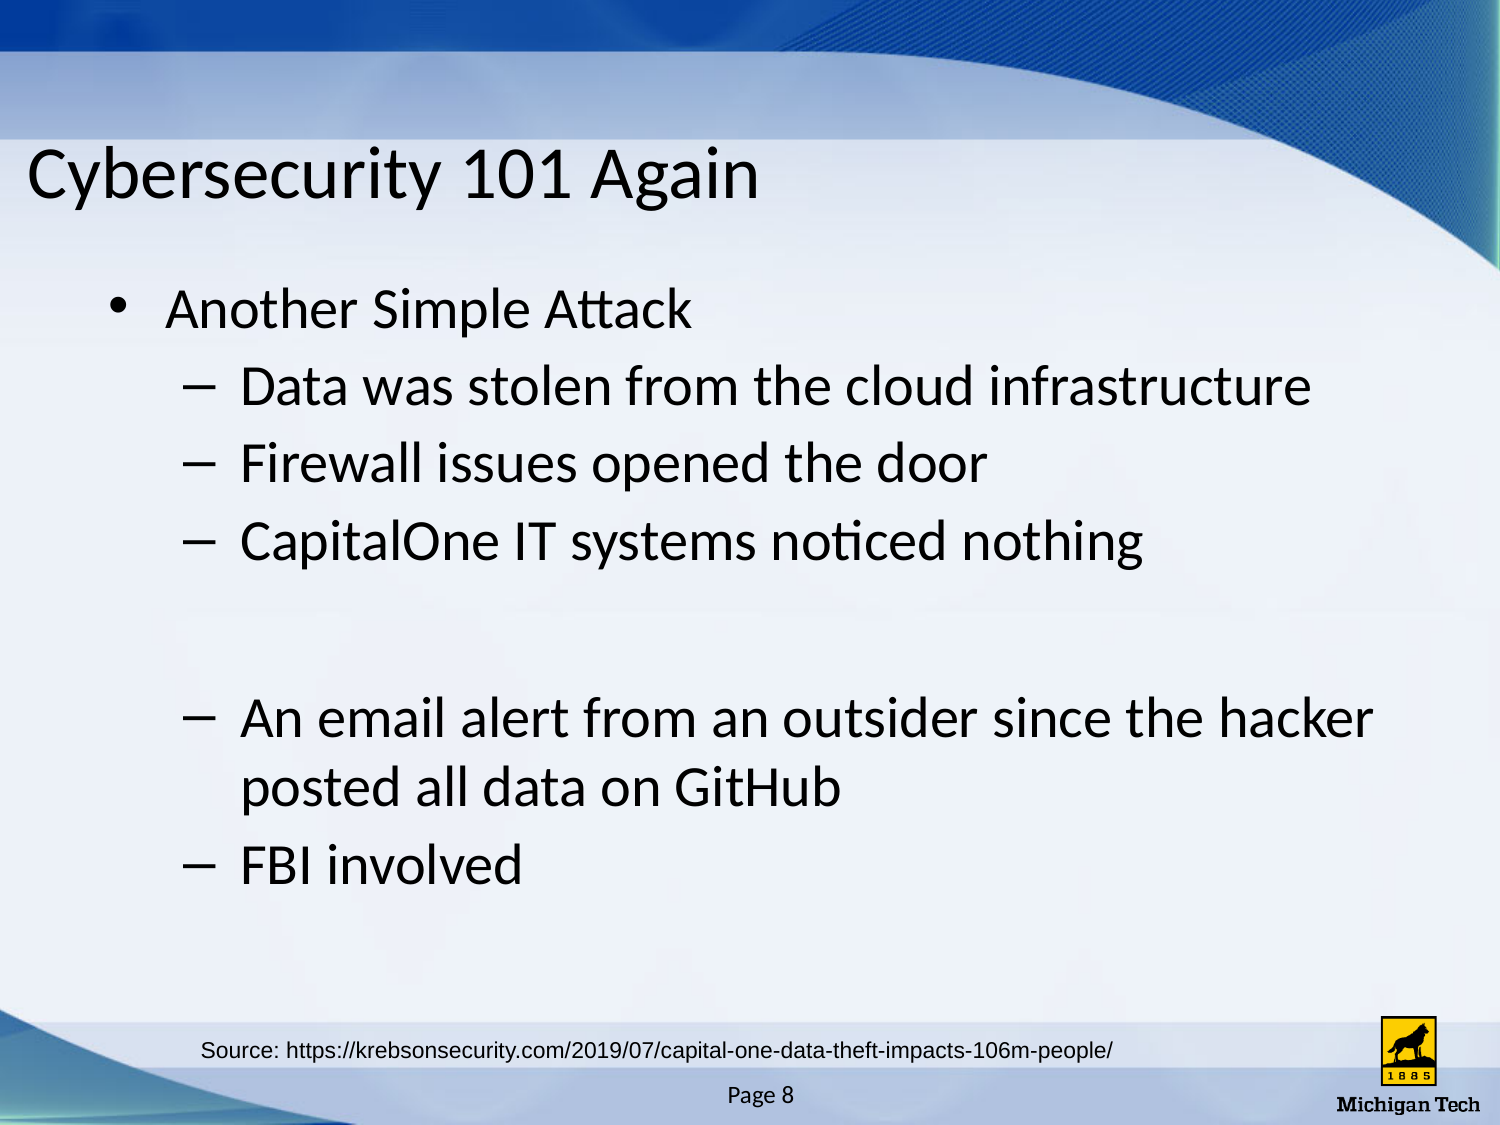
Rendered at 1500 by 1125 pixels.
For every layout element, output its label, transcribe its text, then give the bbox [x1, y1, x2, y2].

list Another Simple Attack Data was stolen from the cloud infrastructure Firewall issues opened the door CapitalOne IT systems noticed nothing An email alert from an outsider since the hacker posted all data on GitHub FBI involved [75, 262, 1425, 1063]
title Cybersecurity 101 Again [12, 75, 1263, 263]
picture [0, 0, 1500, 1125]
text_box Source: https://krebsonsecurity.com/2019/07/capital-one-data-theft-impacts-106m-people/ [185, 1028, 1129, 1071]
